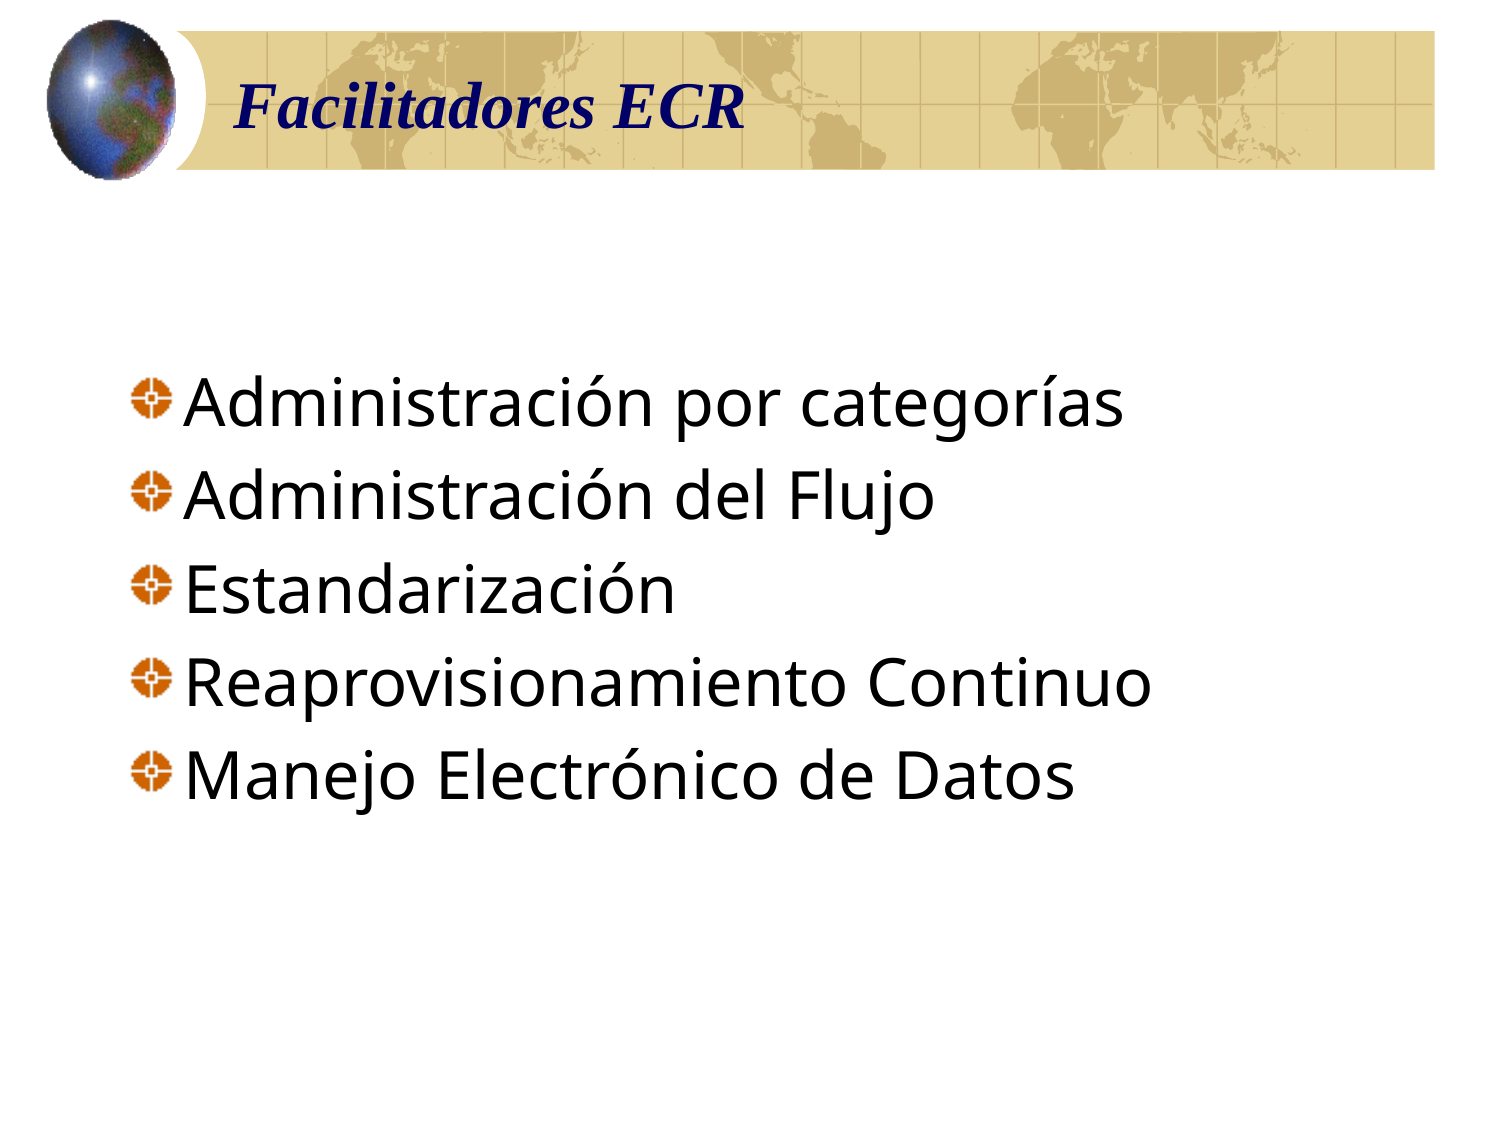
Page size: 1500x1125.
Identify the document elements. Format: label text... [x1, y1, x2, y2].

list Administración por categorías Administración del Flujo Estandarización Reaprovisionamiento Continuo Manejo Electrónico de Datos [112, 352, 1388, 1028]
picture [127, 656, 175, 703]
picture [127, 563, 175, 610]
picture [127, 376, 175, 424]
picture [42, 14, 190, 185]
title Facilitadores ECR [218, 77, 1448, 126]
picture [127, 469, 175, 517]
picture [127, 749, 175, 797]
